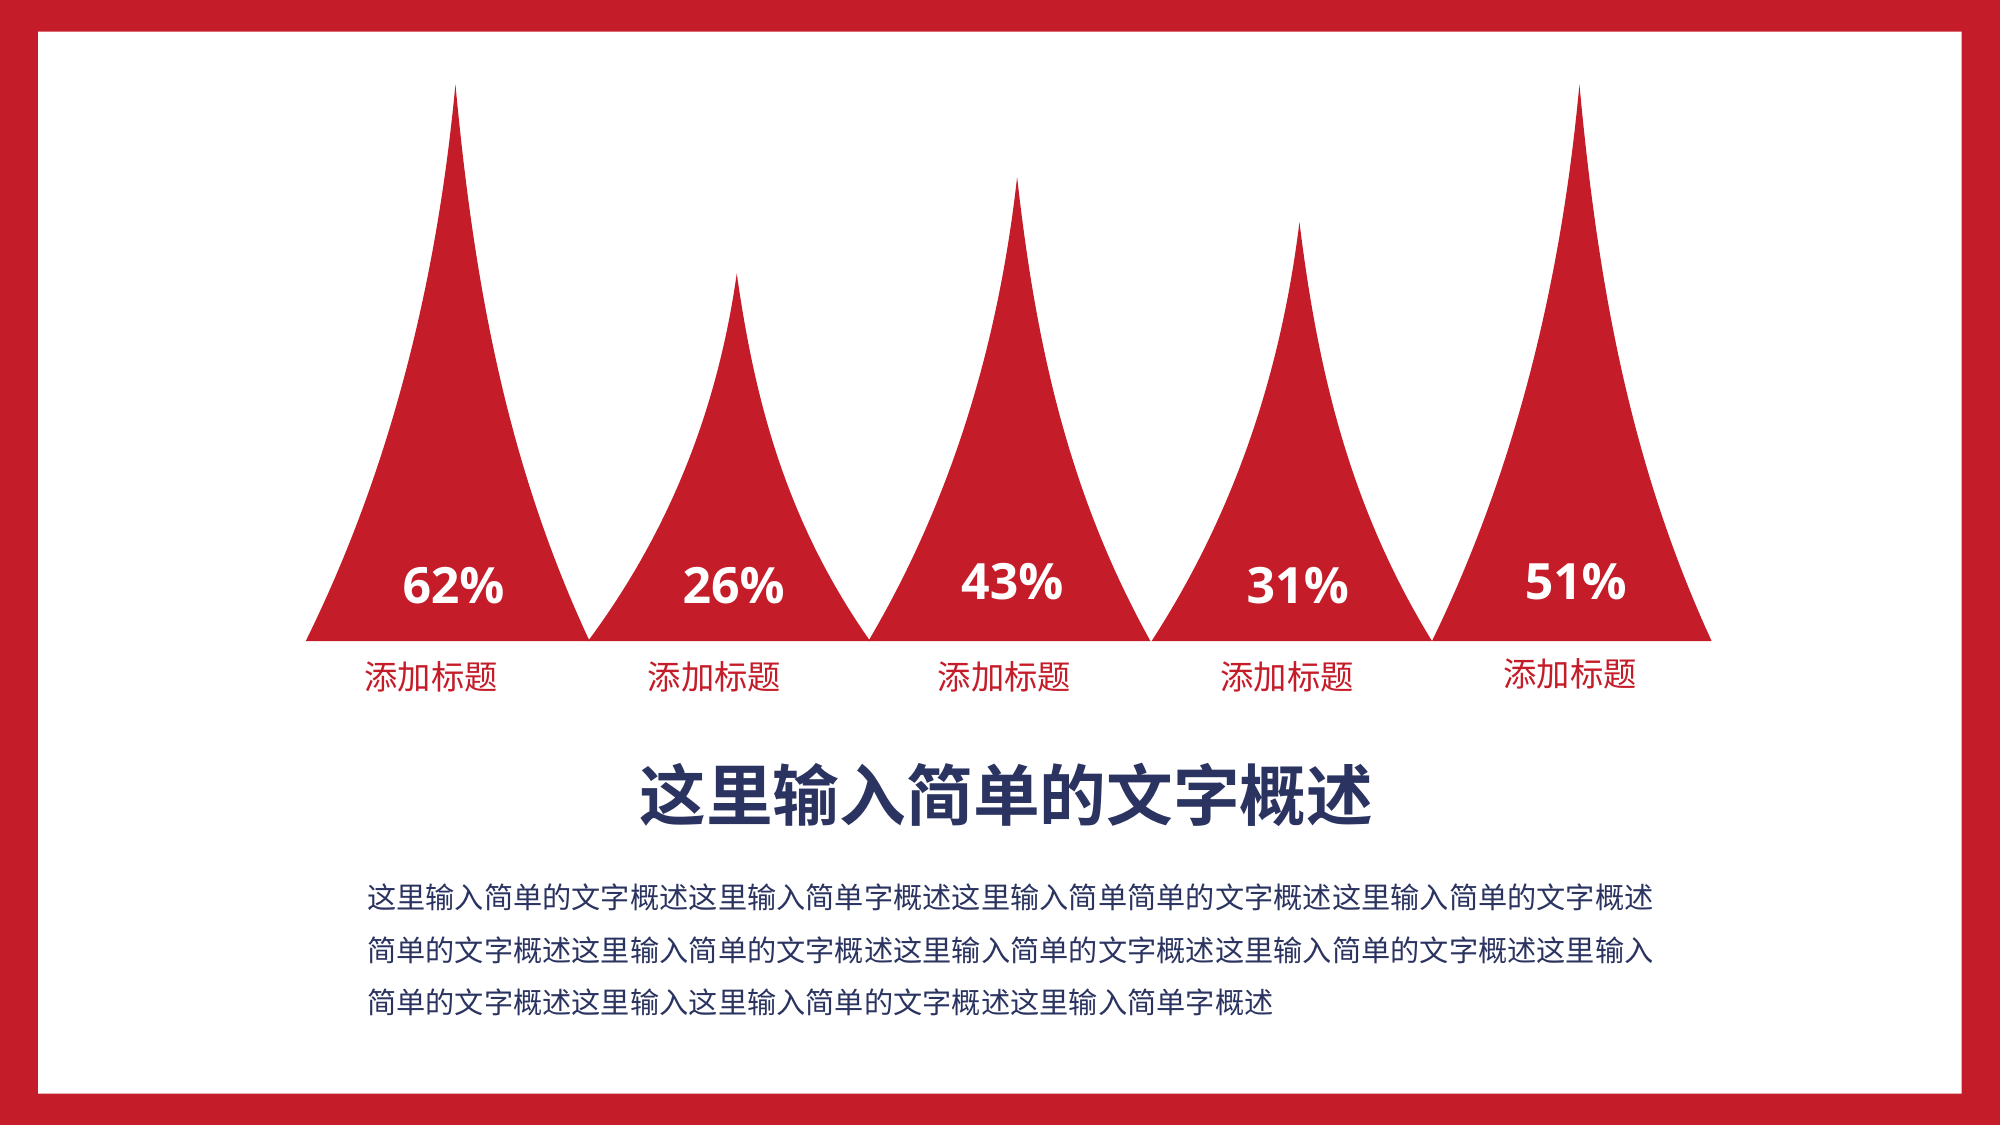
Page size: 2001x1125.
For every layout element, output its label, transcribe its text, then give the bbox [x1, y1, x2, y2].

text_box 这里输入简单的文字概述 [624, 746, 1389, 841]
text_box 62% [387, 546, 565, 622]
text_box [587, 273, 871, 642]
text_box [0, 0, 2000, 1125]
text_box 添加标题 [923, 648, 1112, 704]
text_box [305, 84, 589, 642]
text_box 这里输入简单的文字概述这里输入简单字概述这里输入简单简单的文字概述这里输入简单的文字概述简单的文字概述这里输入简单的文字概述这里输入简单的文字概述这里输入简单的文字概述这里输入简单的文字概述这里输入这里输入简单的文字概述这里输入简单字概述 [352, 854, 1672, 1027]
text_box 添加标题 [350, 648, 539, 704]
text_box [38, 31, 1962, 1094]
text_box 31% [1231, 546, 1409, 622]
text_box [869, 177, 1151, 642]
text_box [1431, 84, 1712, 642]
text_box 添加标题 [633, 648, 822, 704]
text_box 51% [1510, 542, 1687, 618]
text_box 添加标题 [1205, 648, 1395, 704]
text_box [1151, 222, 1432, 642]
text_box 43% [946, 542, 1124, 618]
text_box 添加标题 [1489, 646, 1678, 701]
text_box 26% [667, 546, 845, 622]
